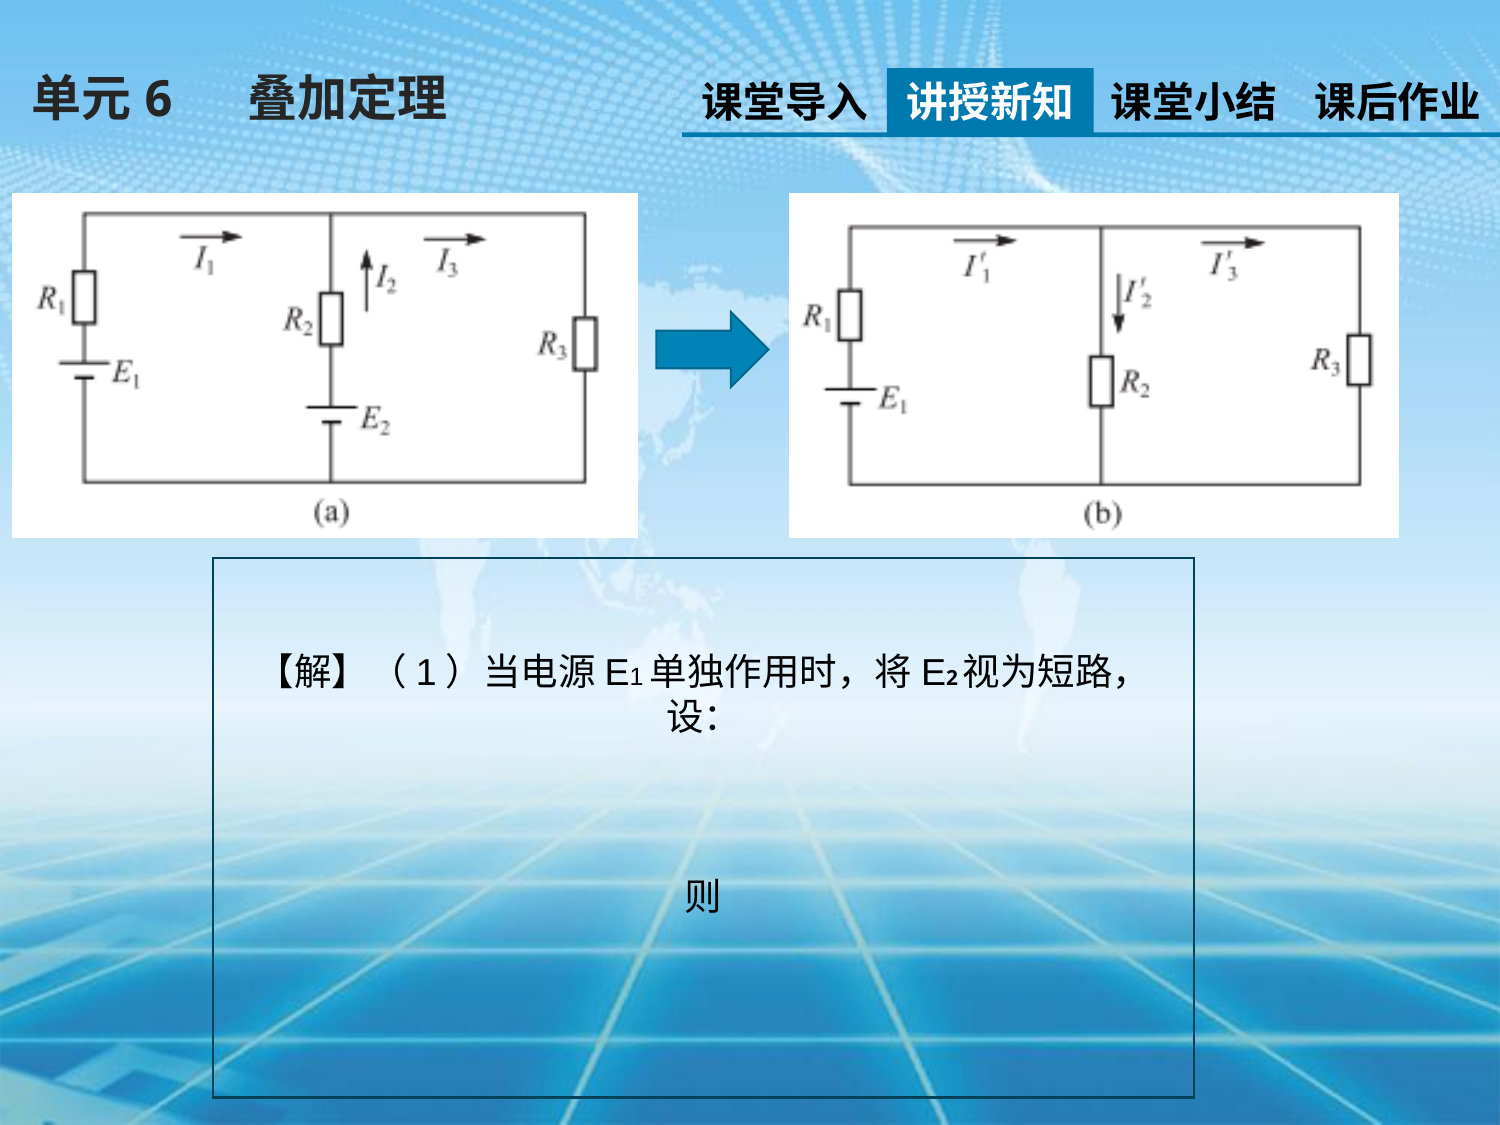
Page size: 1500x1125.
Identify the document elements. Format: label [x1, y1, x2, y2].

text_box [16, 59, 1500, 135]
picture [0, 0, 1500, 1125]
text_box [655, 309, 770, 390]
